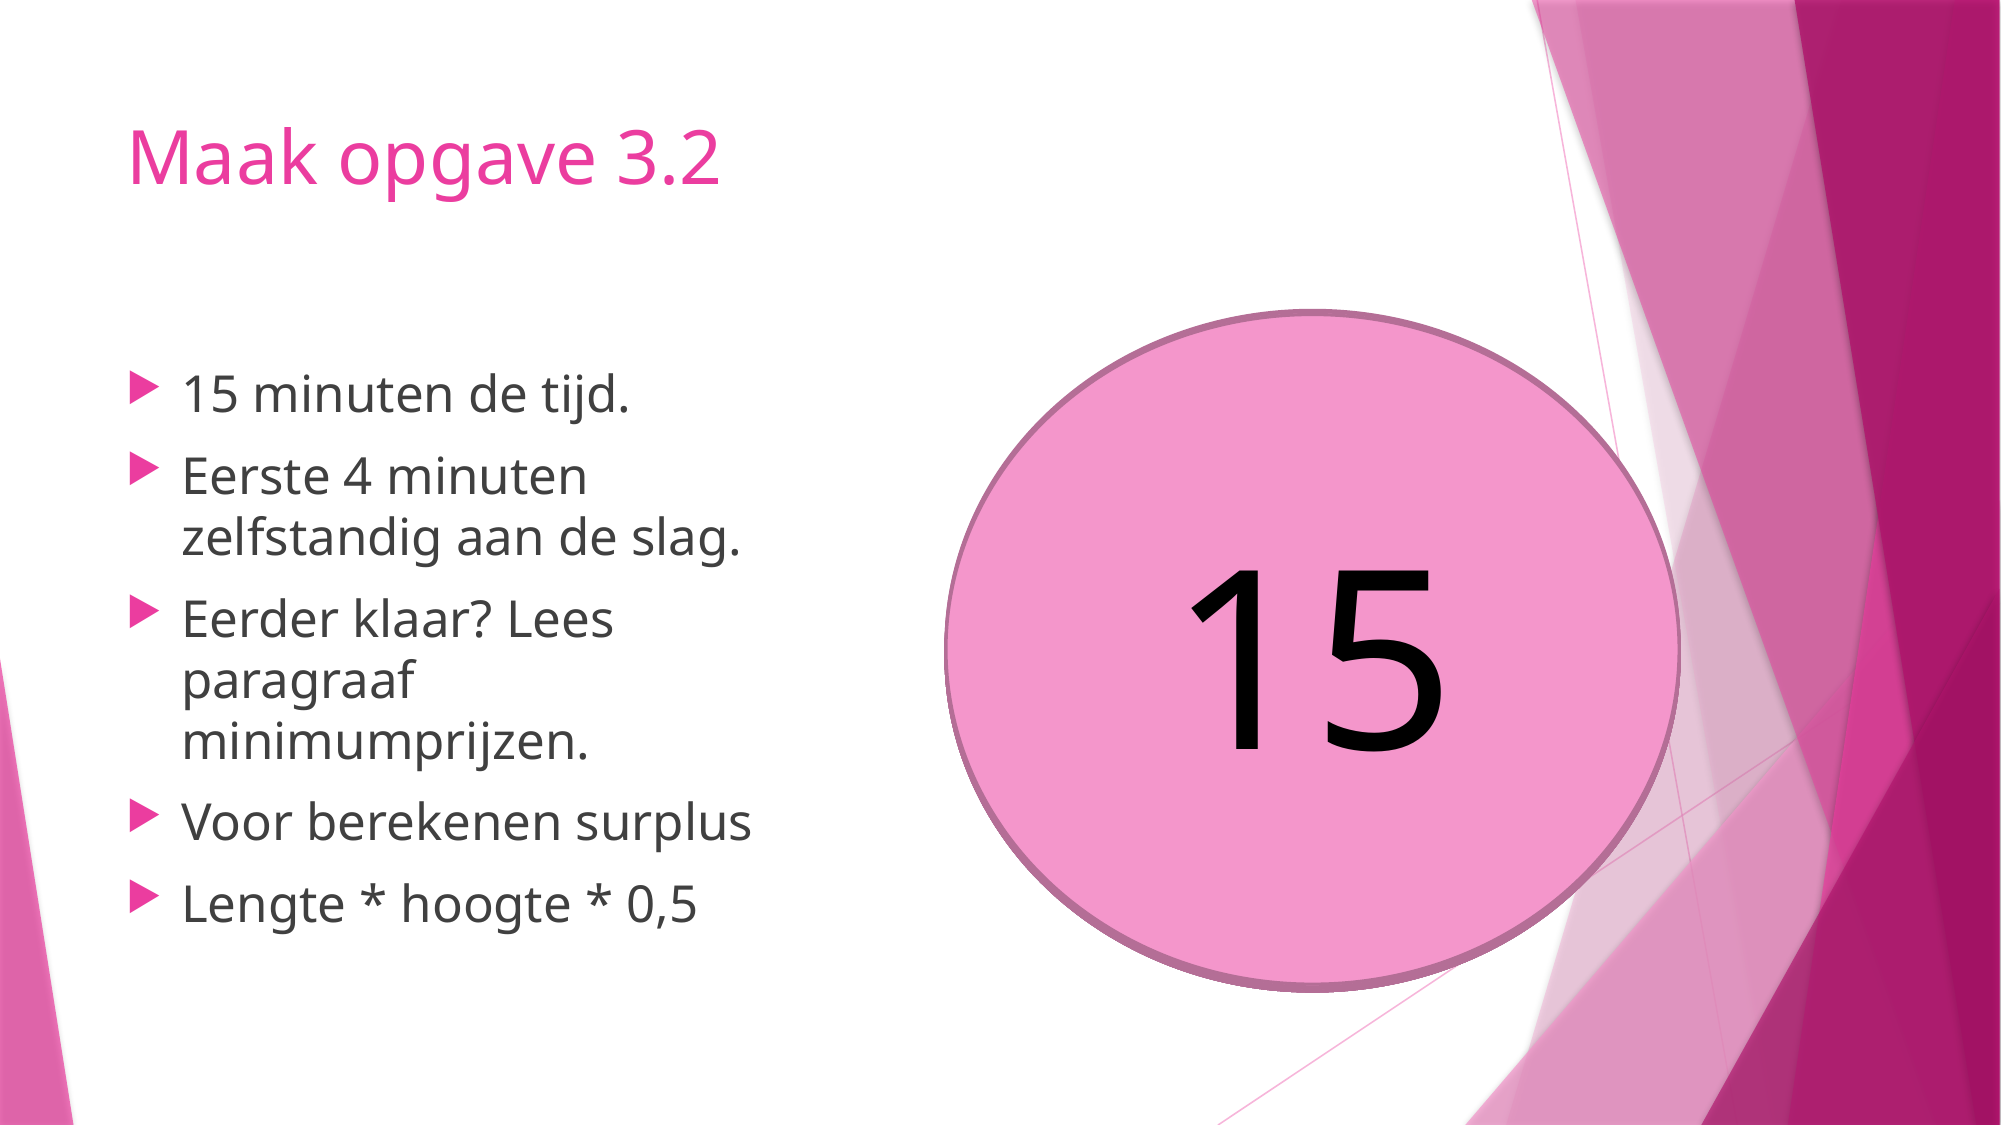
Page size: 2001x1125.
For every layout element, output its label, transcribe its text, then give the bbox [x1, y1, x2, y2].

title Maak opgave 3.2 [111, 101, 1522, 319]
text_box 7 [961, 748, 1667, 993]
list 15 minuten de tijd. Eerste 4 minuten zelfstandig aan de slag. Eerder klaar? Lees paragraaf minimumprijzen. Voor berekenen surplus Lengte * hoogte * 0,5 [111, 354, 774, 992]
text_box 15 [944, 312, 1681, 986]
text_box 12 [958, 310, 1668, 558]
text_box 14 [960, 750, 1663, 989]
